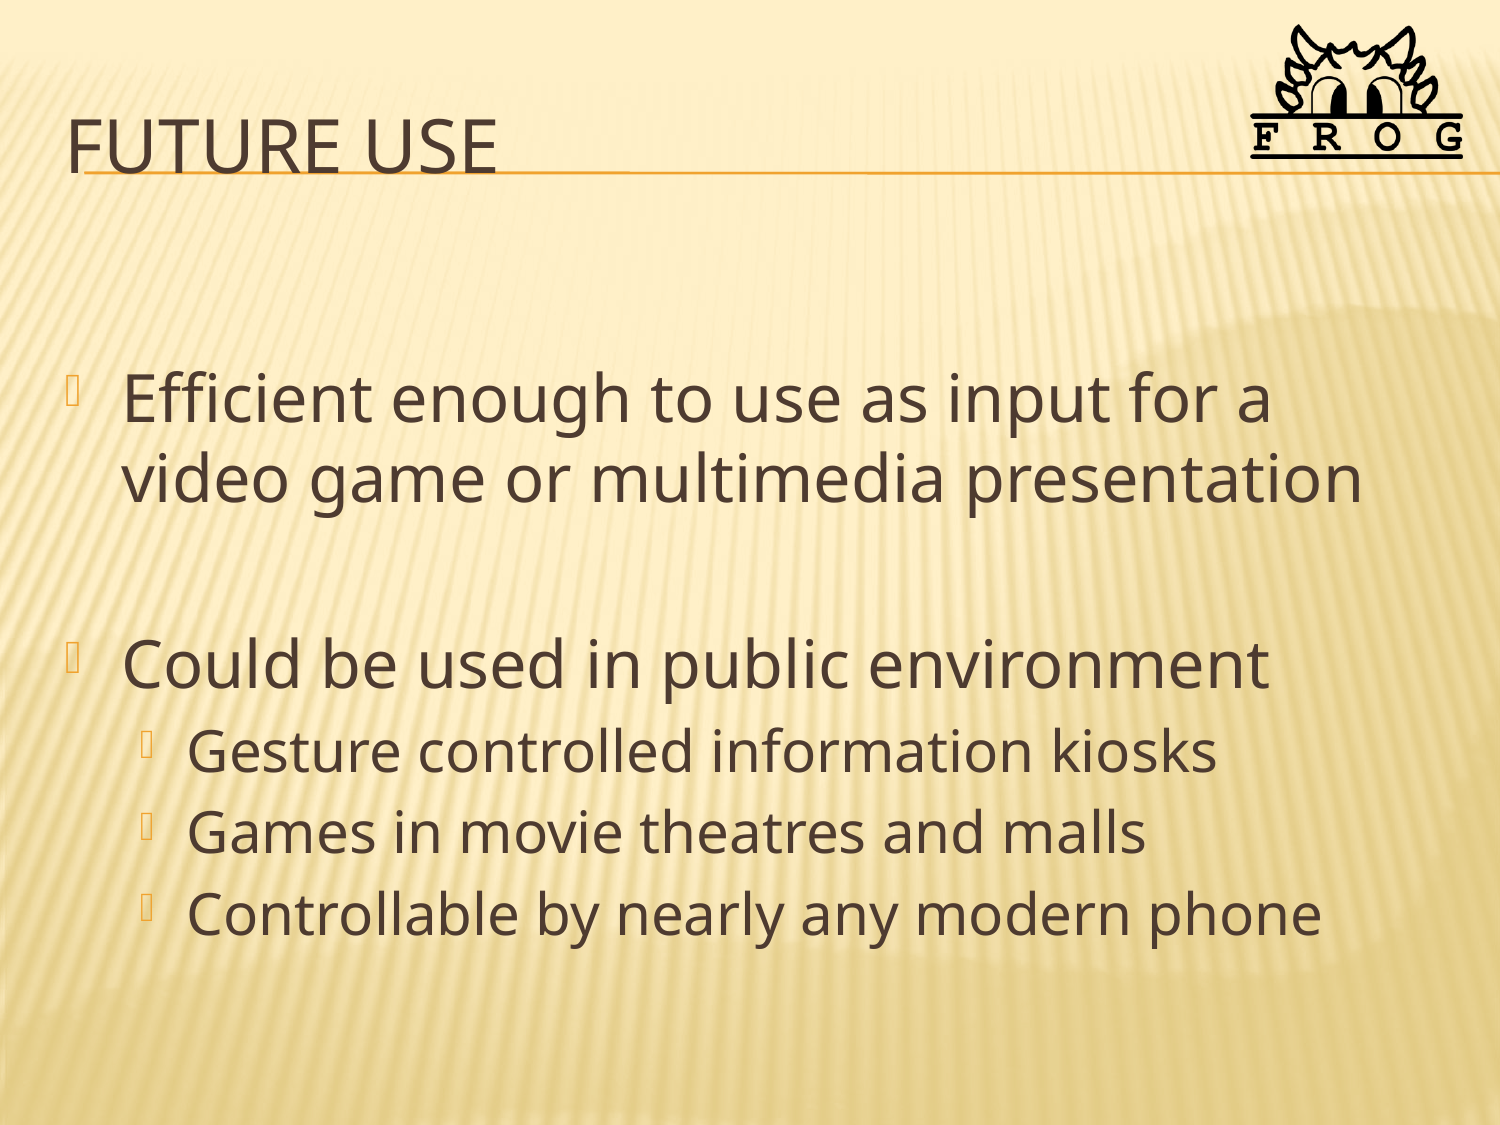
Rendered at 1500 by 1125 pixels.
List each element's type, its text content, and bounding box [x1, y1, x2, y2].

title Future use [50, 75, 1475, 213]
picture [1249, 24, 1463, 159]
list Efficient enough to use as input for a video game or multimedia presentation Could be used in public environment Gesture controlled information kiosks Games in movie theatres and malls Controllable by nearly any modern phone [50, 254, 1475, 998]
